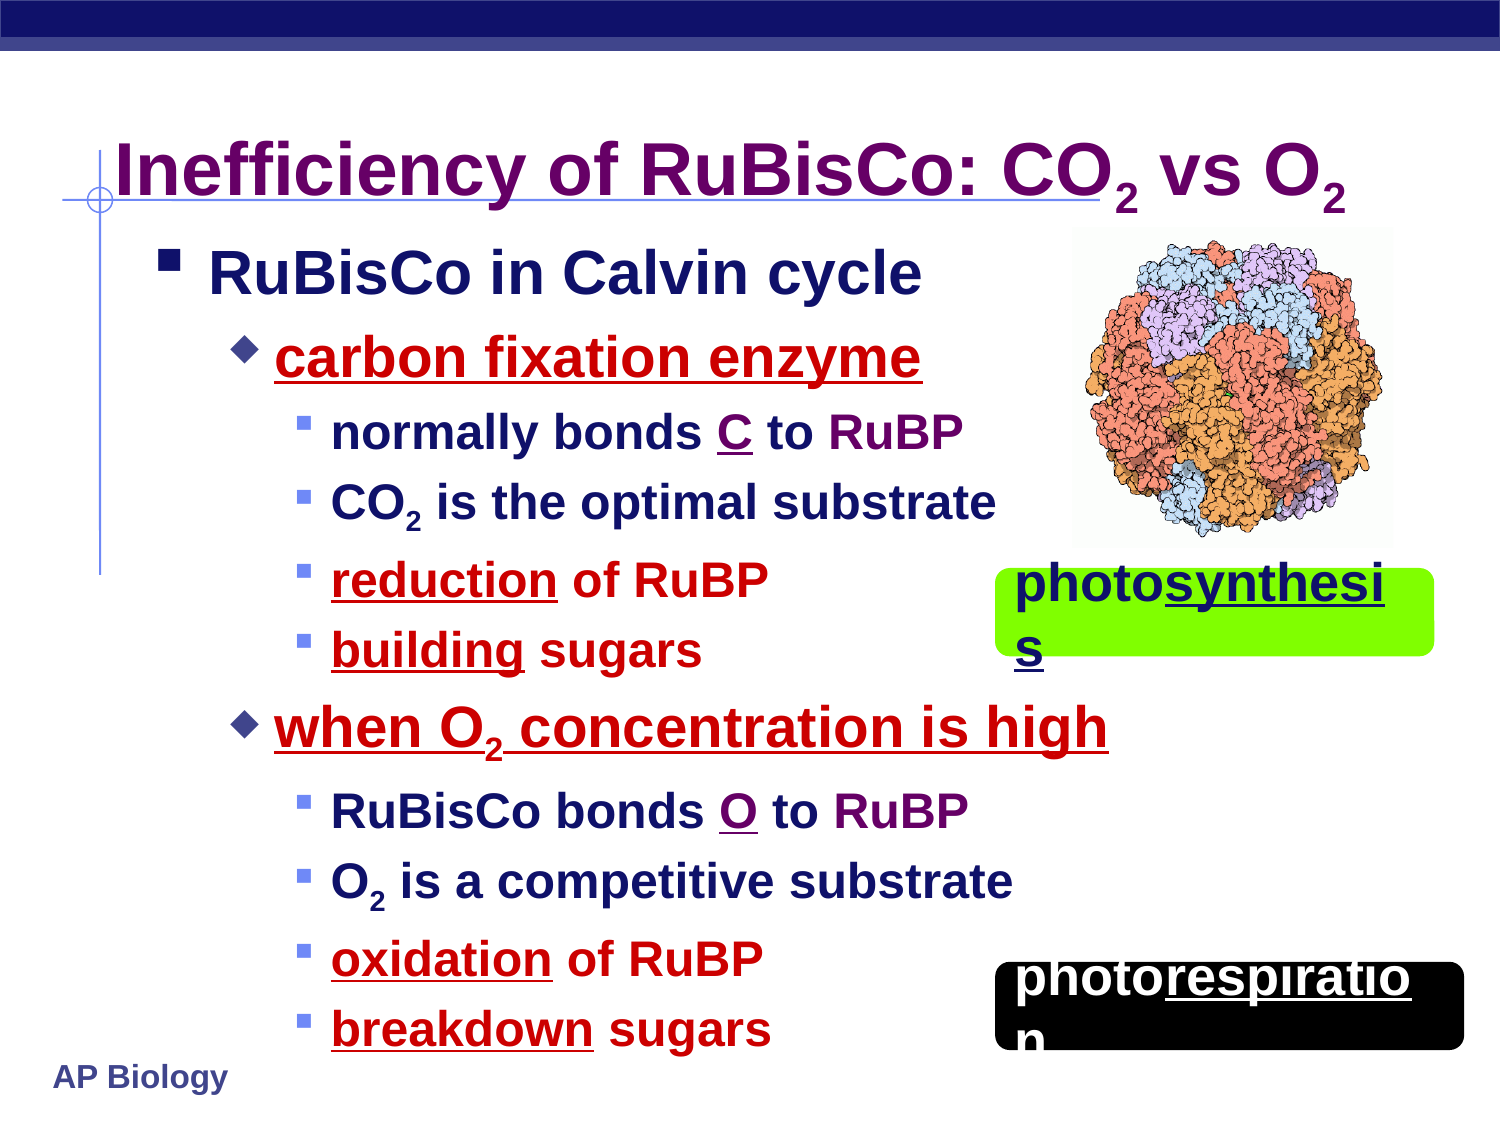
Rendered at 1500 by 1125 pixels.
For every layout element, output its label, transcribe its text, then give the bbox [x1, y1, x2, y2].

text_box photorespiration [995, 961, 1465, 1051]
title Inefficiency of RuBisCo: CO2 vs O2 [99, 112, 1376, 238]
picture [1071, 227, 1394, 549]
text_box photosynthesis [995, 567, 1435, 657]
list RuBisCo in Calvin cycle carbon fixation enzyme normally bonds C to RuBP CO2 is the optimal substrate reduction of RuBP building sugars when O2 concentration is high RuBisCo bonds O to RuBP O2 is a competitive substrate oxidation of RuBP breakdown sugars [137, 224, 1413, 1063]
